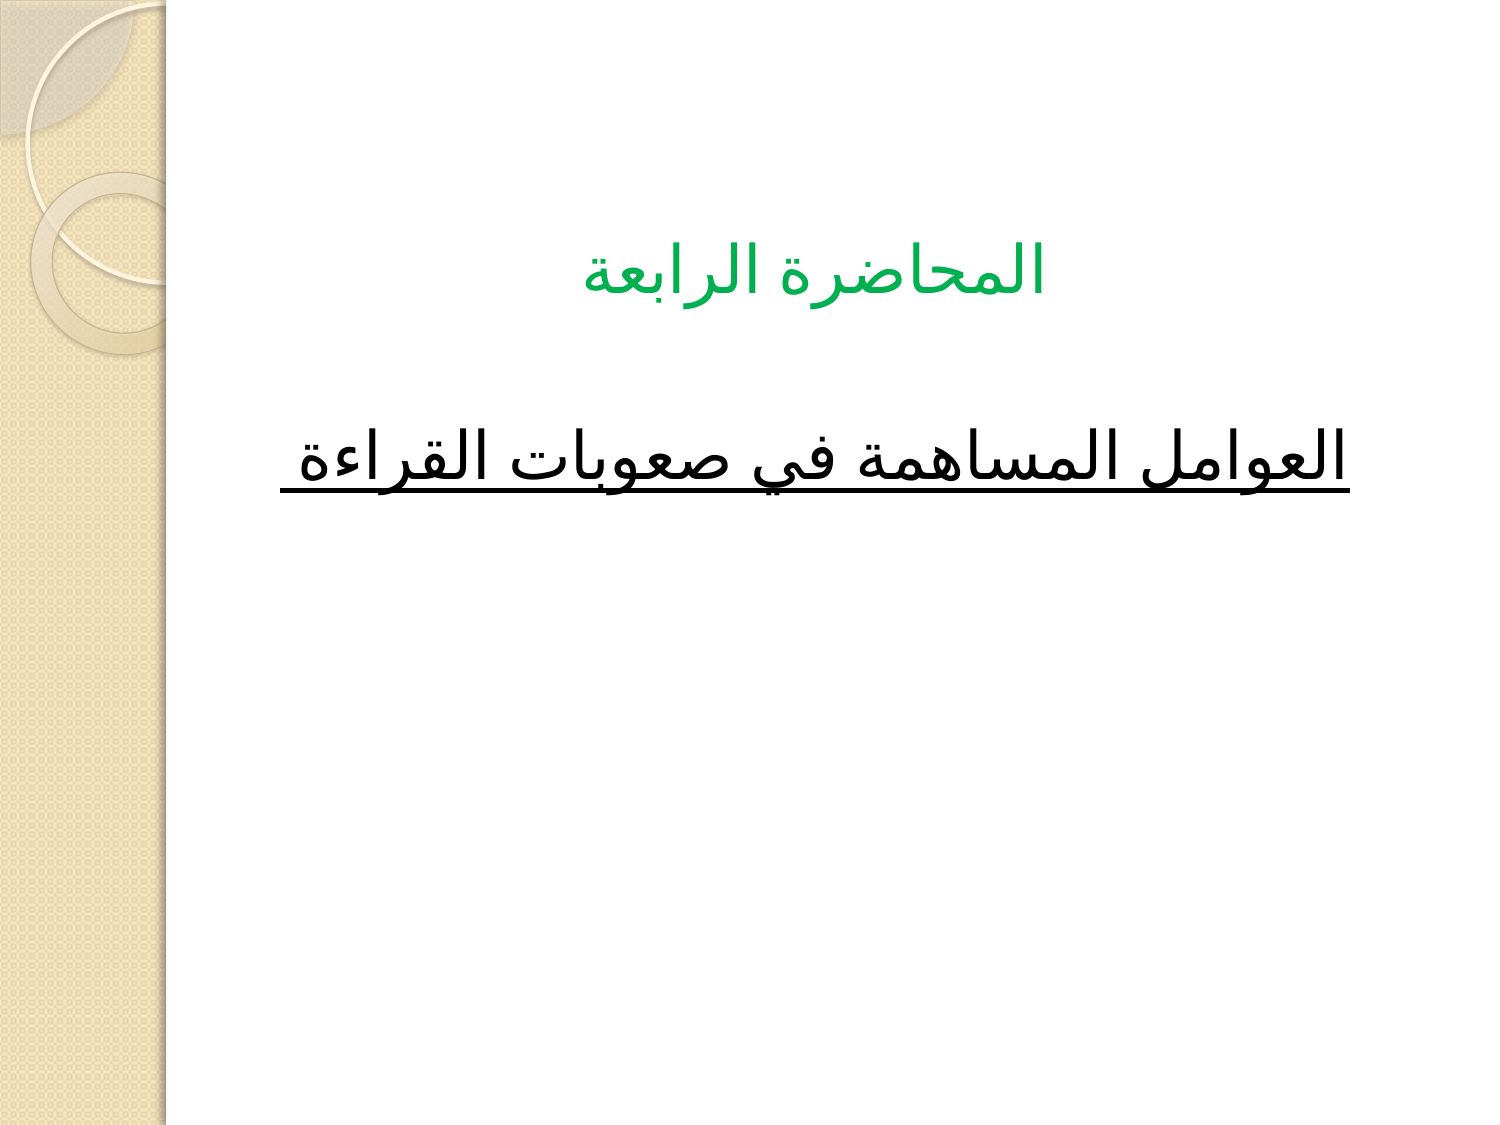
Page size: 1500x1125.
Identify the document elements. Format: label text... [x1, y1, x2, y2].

list المحاضرة الرابعة العوامل المساهمة في صعوبات القراءة [206, 219, 1437, 1008]
